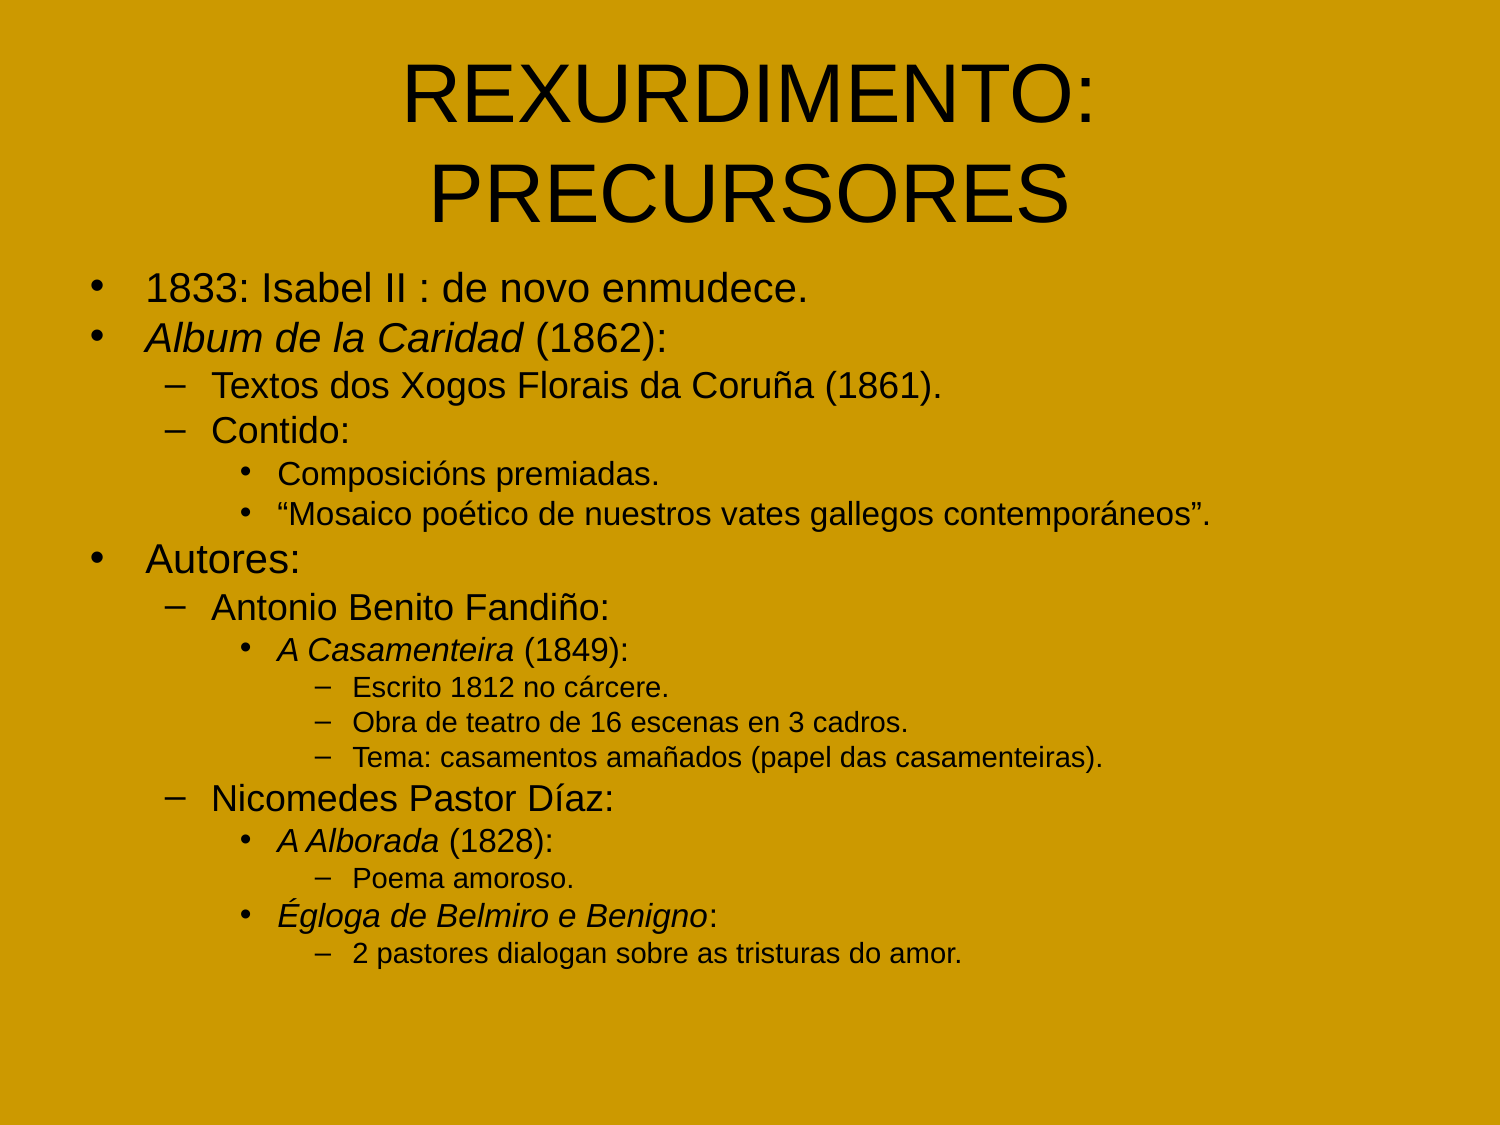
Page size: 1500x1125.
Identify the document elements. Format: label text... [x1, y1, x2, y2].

title REXURDIMENTO: PRECURSORES [74, 30, 1426, 247]
list 1833: Isabel II : de novo enmudece. Album de la Caridad (1862): Textos dos Xogos Florais da Coruña (1861). Contido: Composicións premiadas. “Mosaico poético de nuestros vates gallegos contemporáneos”. Autores: Antonio Benito Fandiño: A Casamenteira (1849): Escrito 1812 no cárcere. Obra de teatro de 16 escenas en 3 cadros. Tema: casamentos amañados (papel das casamenteiras). Nicomedes Pastor Díaz: A Alborada (1828): Poema amoroso. Égloga de Belmiro e Benigno: 2 pastores dialogan sobre as tristuras do amor. [74, 262, 1426, 1006]
